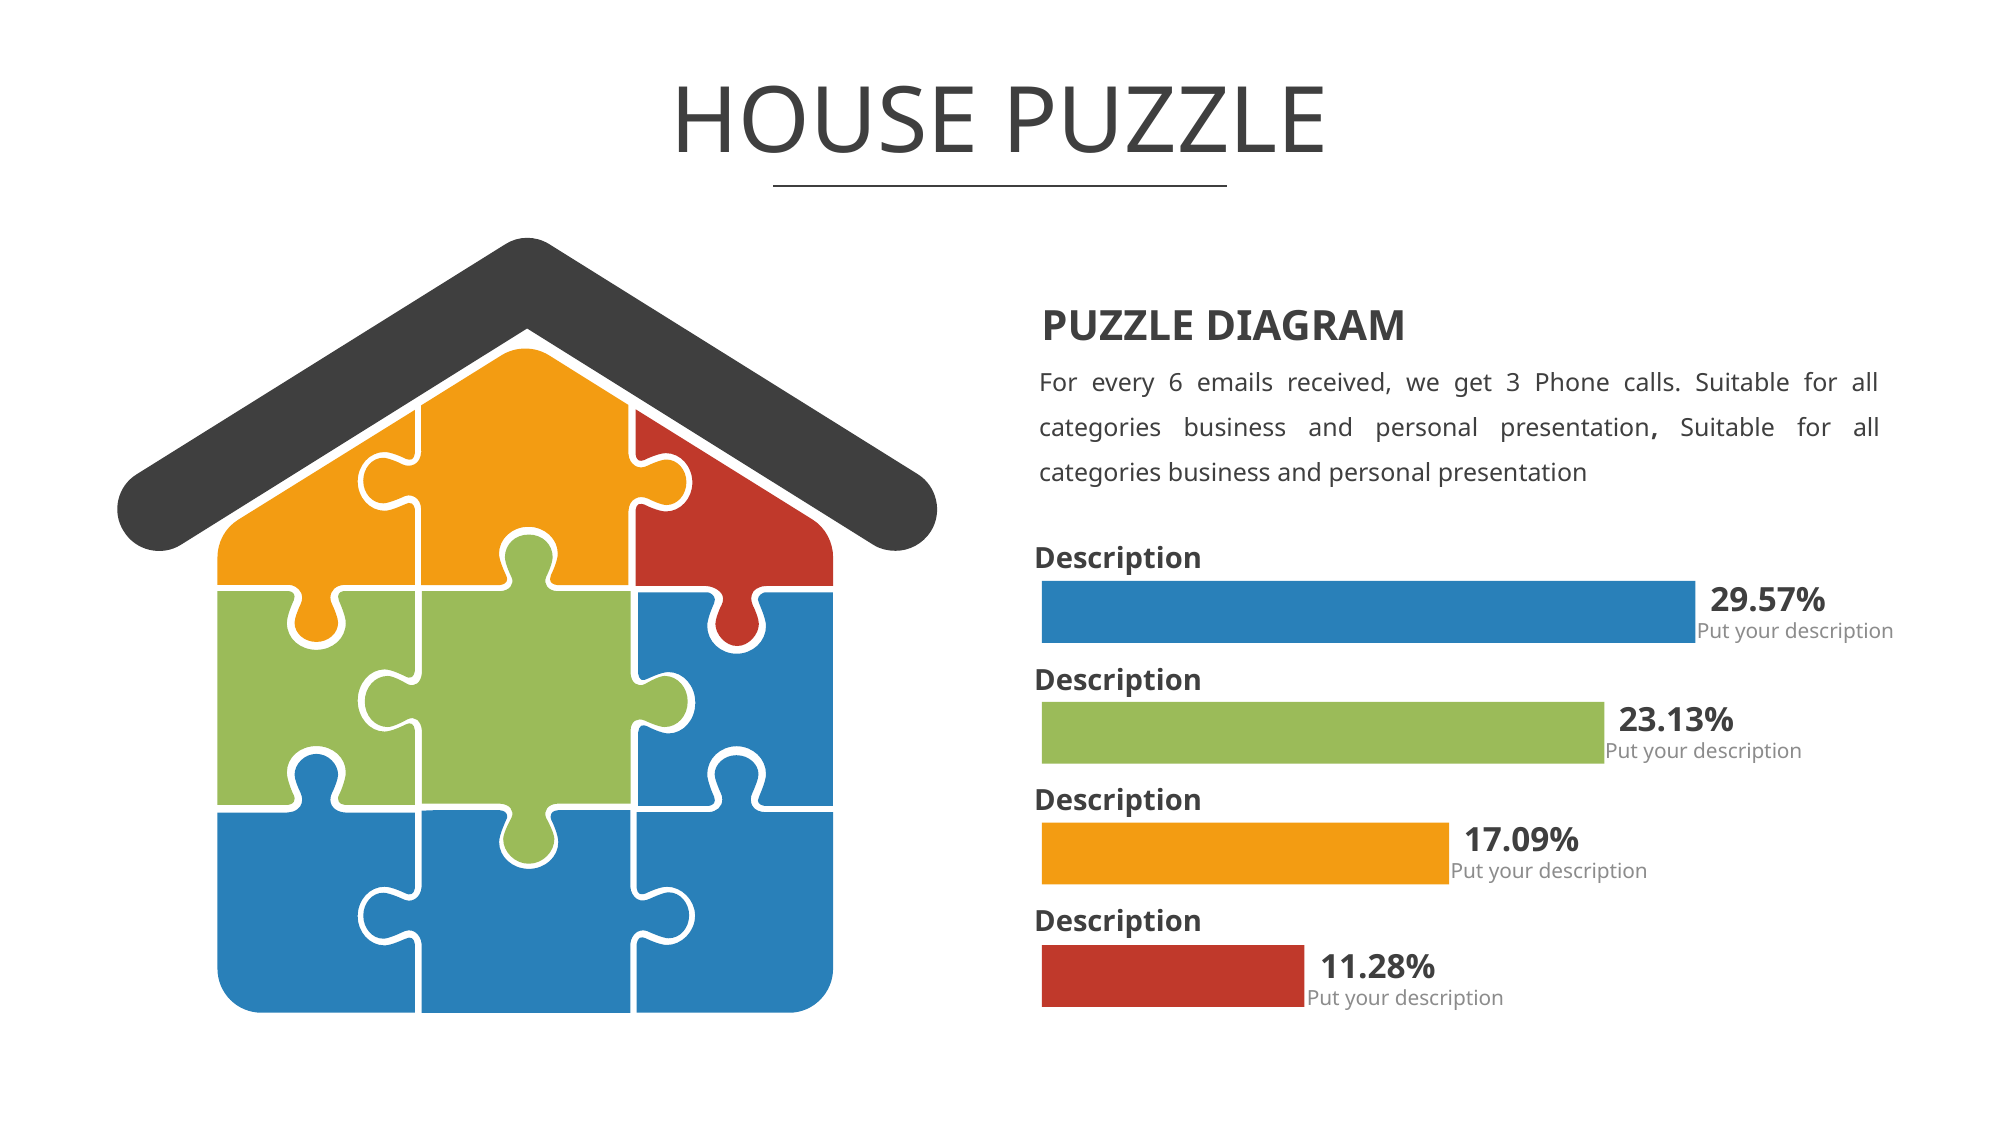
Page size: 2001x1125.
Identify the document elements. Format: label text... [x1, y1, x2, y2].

text_box 29.57% [1695, 575, 1896, 612]
text_box 23.13% [1604, 696, 1783, 732]
text_box Put your description [1686, 612, 1904, 648]
text_box Put your description [1595, 732, 1813, 769]
text_box Description [1019, 531, 1218, 582]
text_box [363, 348, 687, 586]
text_box [638, 592, 833, 806]
text_box [363, 810, 690, 1013]
text_box Put your description [1440, 852, 1658, 888]
text_box [217, 753, 415, 1013]
text_box [1041, 701, 1604, 765]
text_box [1041, 822, 1449, 886]
text_box [217, 409, 415, 642]
text_box Description [1019, 773, 1218, 824]
text_box PUZZLE DIAGRAM [1026, 291, 1422, 357]
text_box [217, 591, 415, 805]
text_box [635, 409, 834, 647]
text_box 11.28% [1305, 942, 1486, 979]
text_box [1041, 580, 1695, 644]
text_box 17.09% [1449, 815, 1620, 852]
text_box [636, 755, 834, 1013]
text_box For every 6 emails received, we get 3 Phone calls. Suitable for all categories business and personal presentation, Suitable for all categories business and personal presentation [1024, 344, 1896, 494]
text_box [364, 534, 688, 864]
text_box [117, 237, 938, 551]
title HOUSE PUZZLE [137, 59, 1863, 186]
text_box Put your description [1296, 979, 1514, 1015]
text_box Description [1019, 895, 1218, 945]
text_box [1041, 944, 1305, 1008]
text_box Description [1019, 654, 1218, 704]
